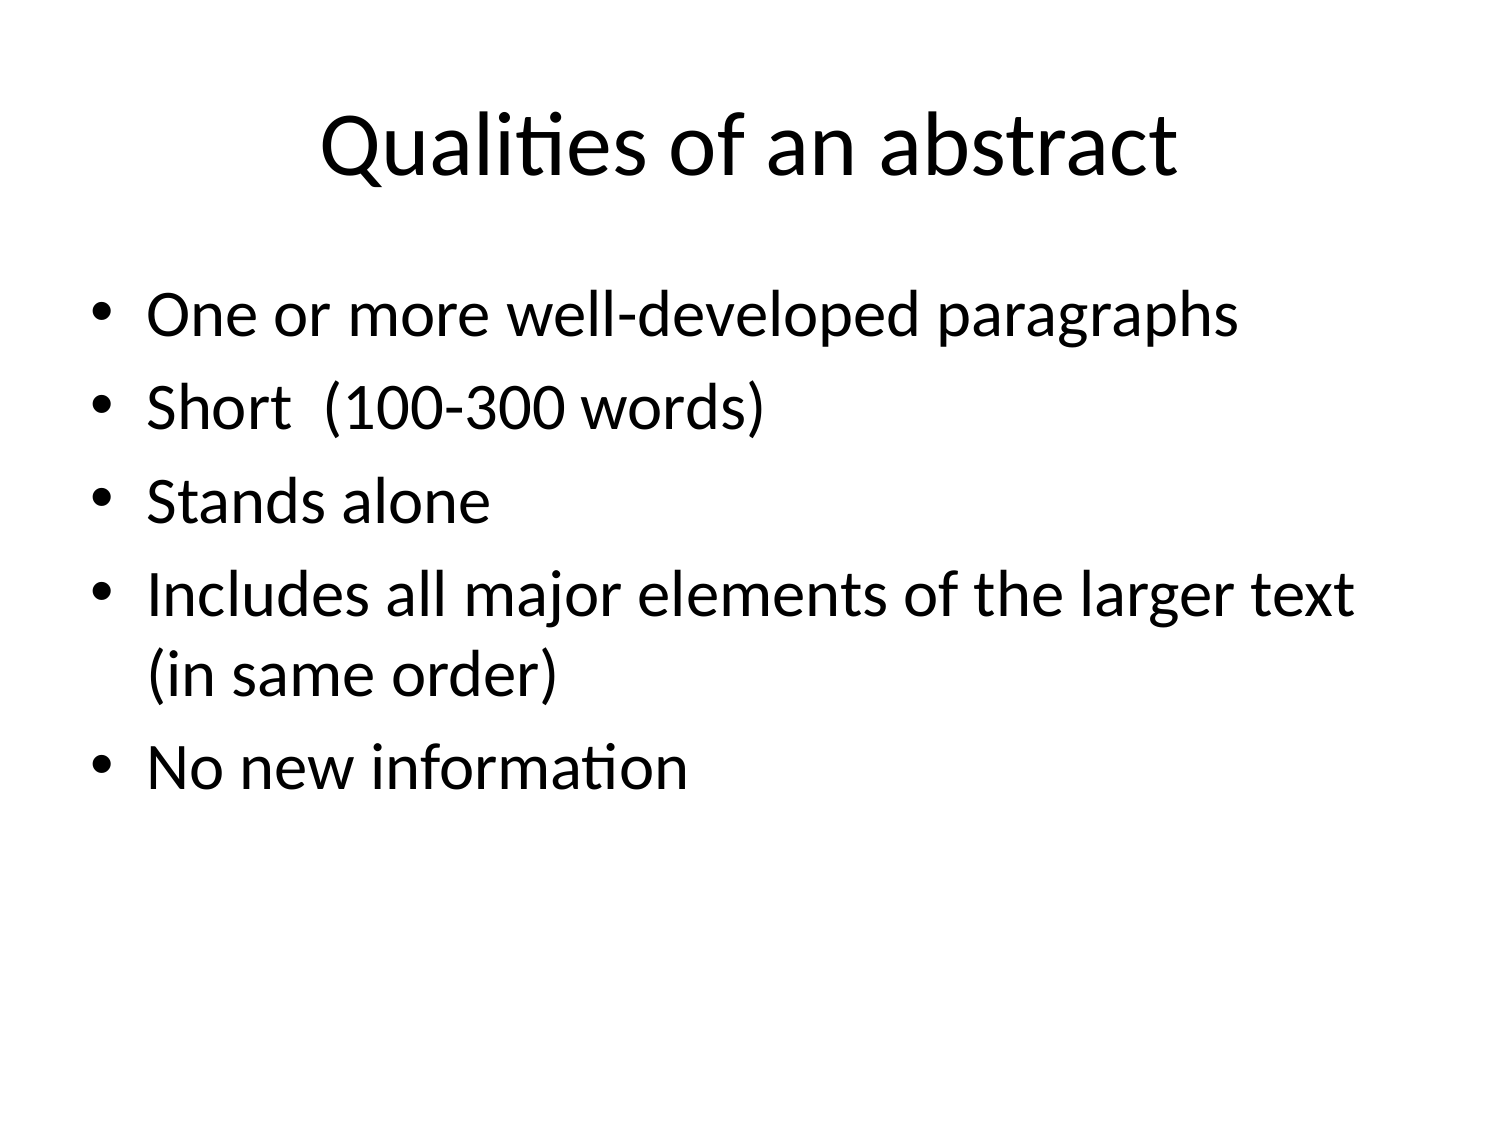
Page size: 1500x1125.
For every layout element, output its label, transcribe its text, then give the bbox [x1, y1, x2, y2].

title Qualities of an abstract [75, 45, 1425, 233]
list One or more well-developed paragraphs Short (100-300 words) Stands alone Includes all major elements of the larger text (in same order) No new information [75, 262, 1425, 1005]
